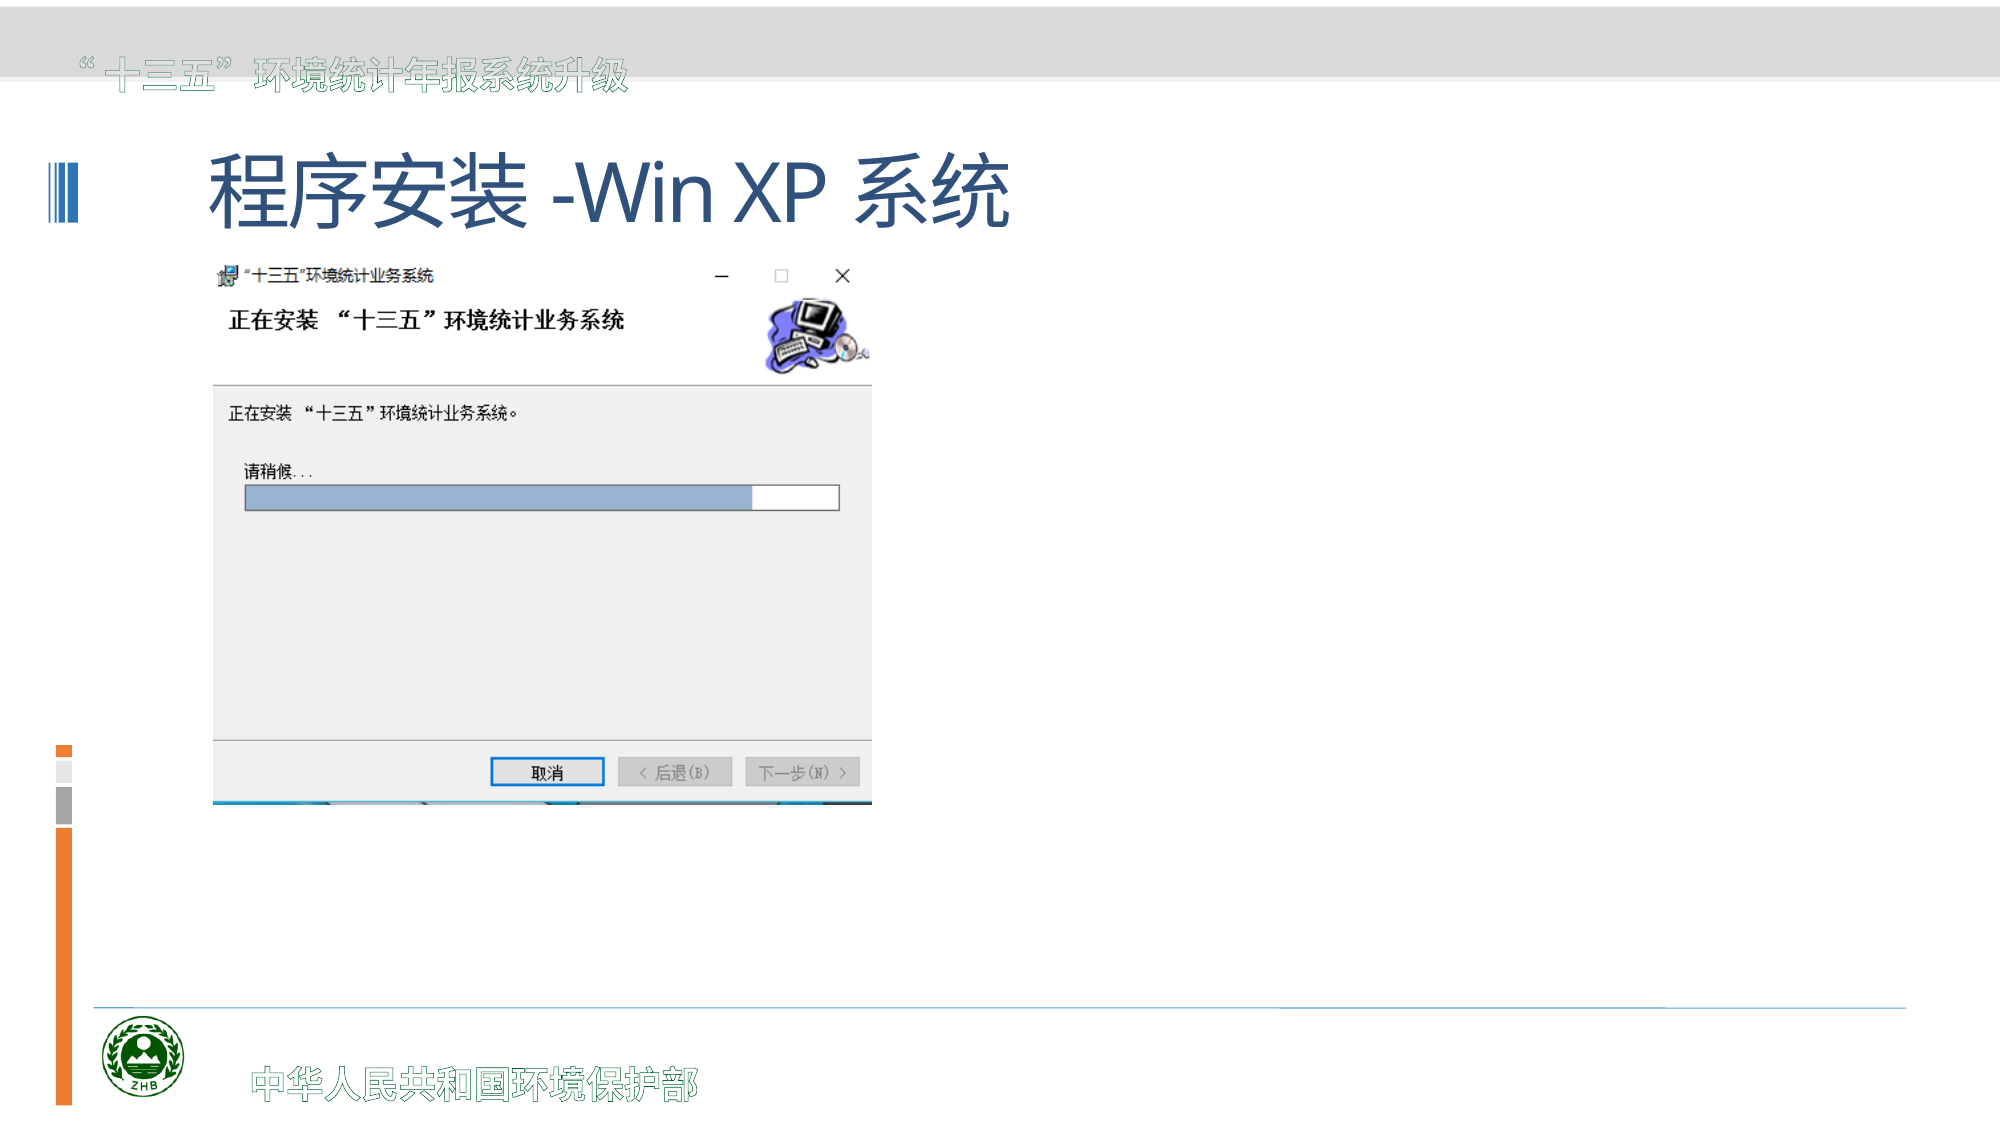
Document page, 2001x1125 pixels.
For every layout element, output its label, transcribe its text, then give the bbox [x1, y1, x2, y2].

picture [93, 1007, 188, 1106]
text_box 程序安装-Win XP系统 [192, 131, 1080, 261]
picture [213, 260, 872, 805]
